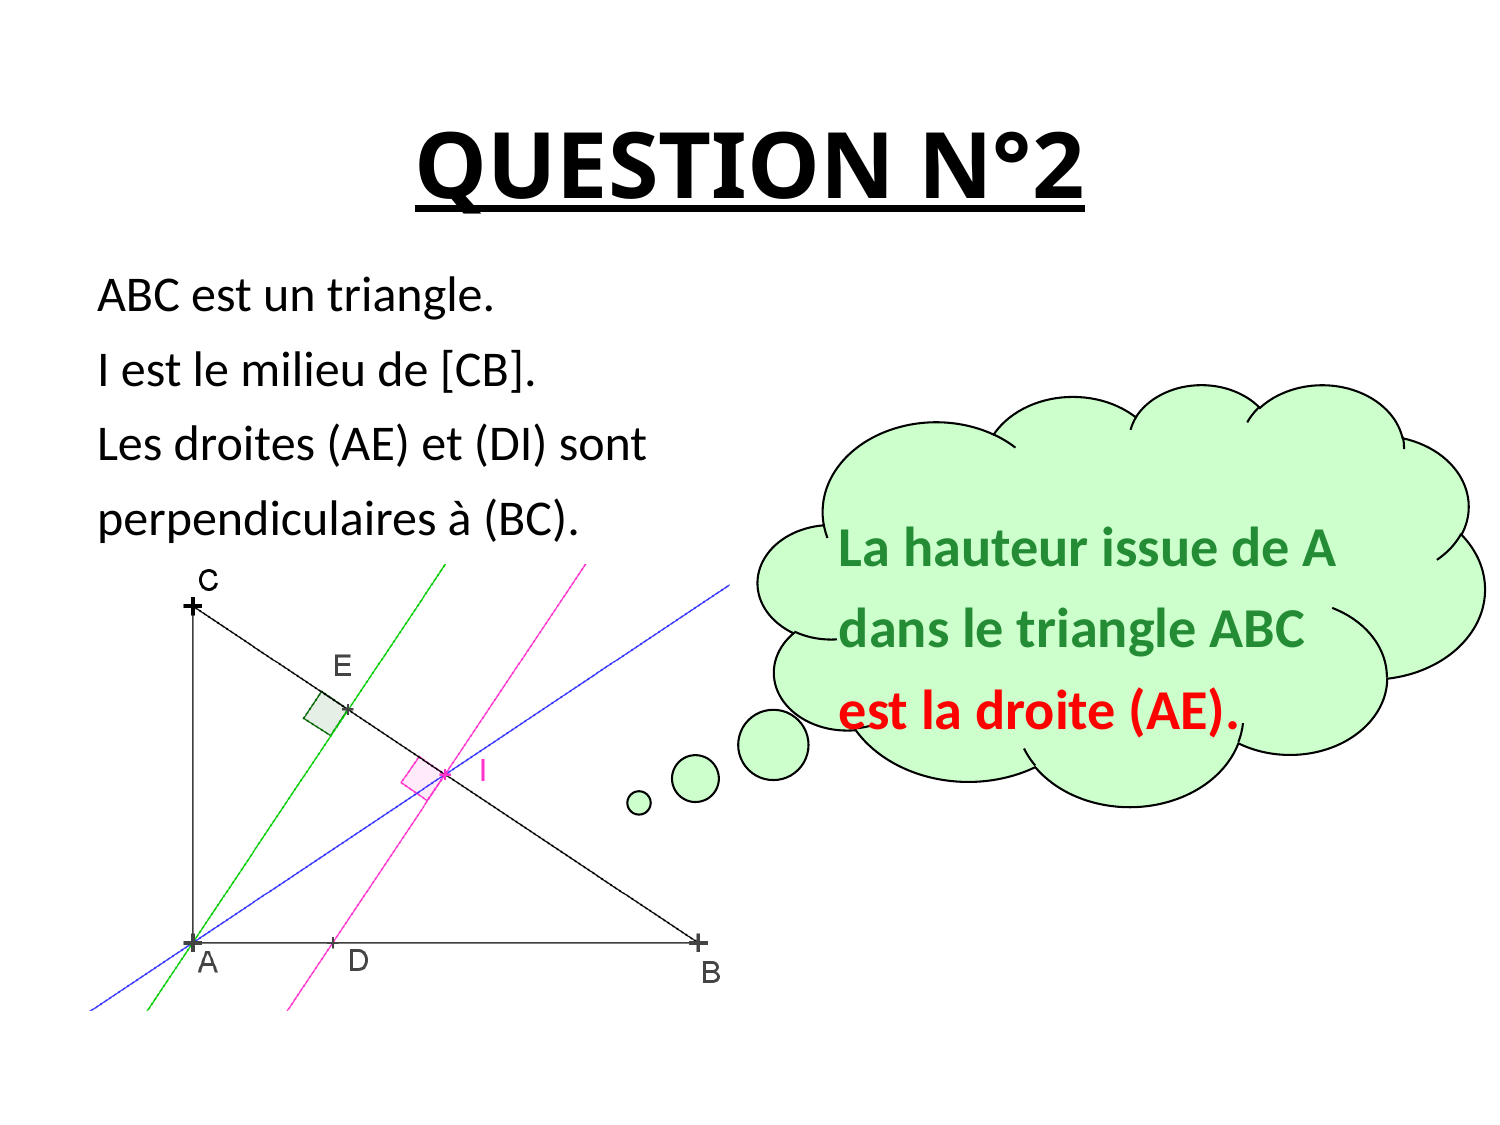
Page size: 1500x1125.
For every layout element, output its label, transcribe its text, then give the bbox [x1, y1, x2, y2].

text_box ABC est un triangle. I est le milieu de [CB]. Les droites (AE) et (DI) sont perpendiculaires à (BC). [82, 260, 899, 848]
list La hauteur issue de A dans le triangle ABC est la droite (AE). [823, 340, 1440, 898]
title QUESTION N°2 [0, 59, 1500, 278]
text_box [1440, 453, 1487, 663]
picture [82, 564, 730, 1011]
